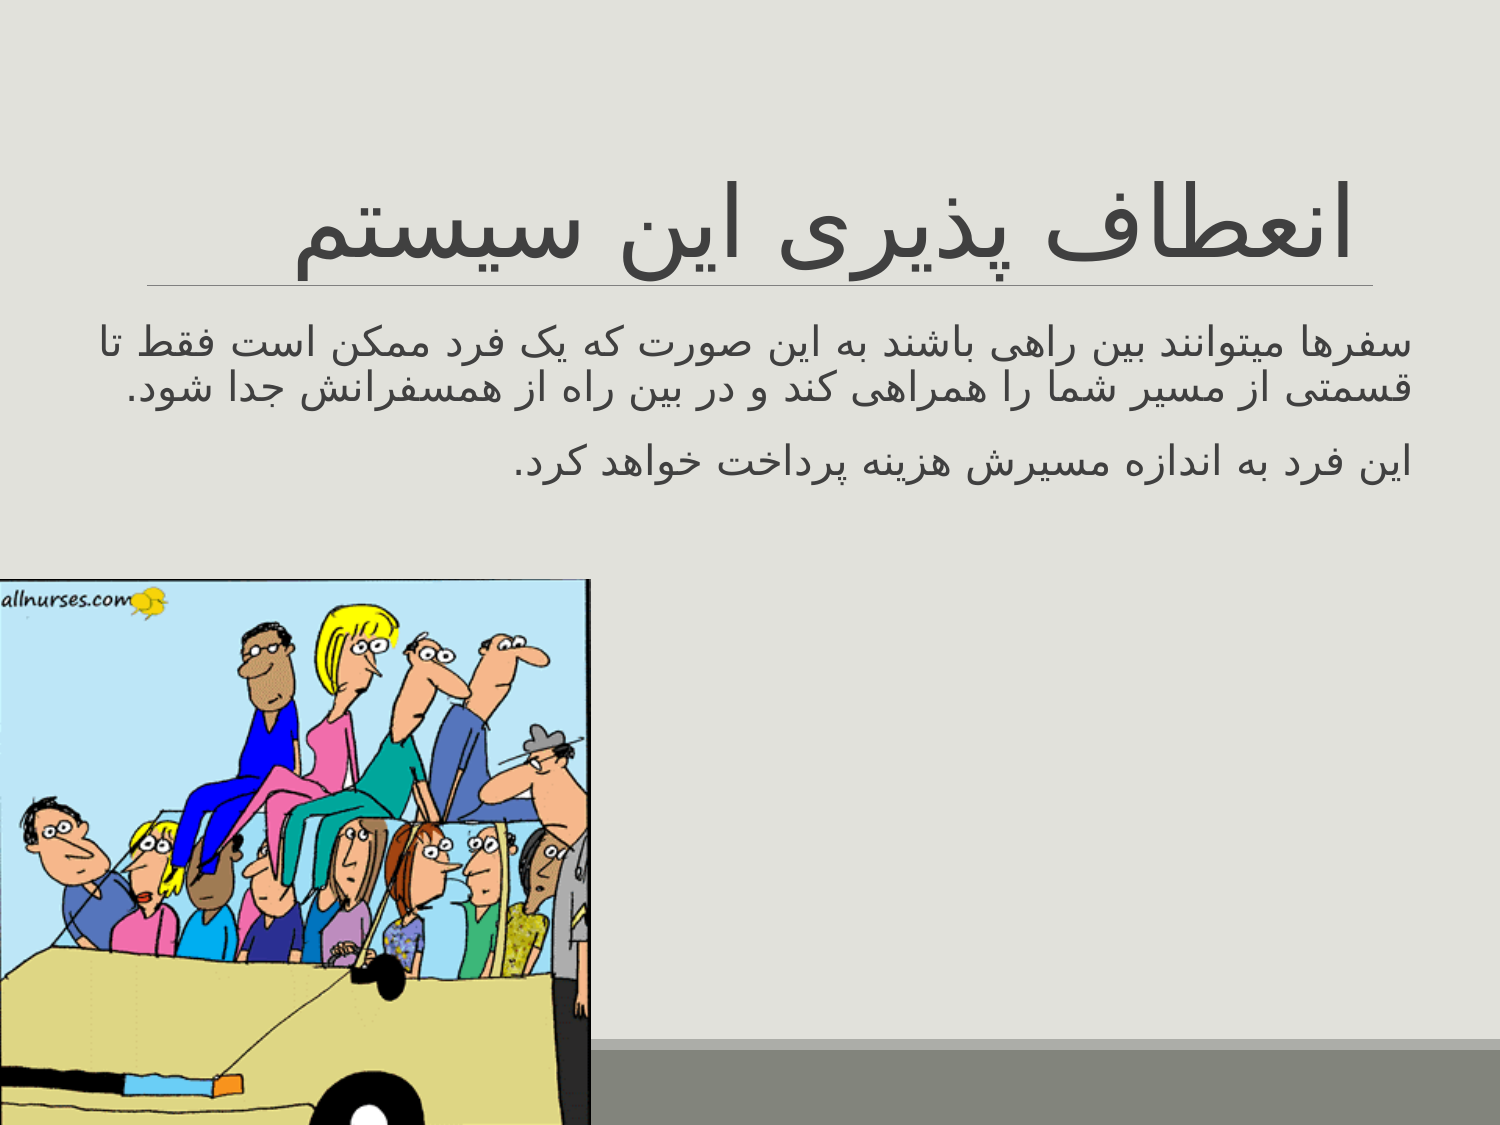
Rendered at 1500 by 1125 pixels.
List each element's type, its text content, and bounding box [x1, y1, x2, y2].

title انعطاف پذیری این سیستم [135, 47, 1373, 285]
picture [0, 579, 592, 1125]
list سفرها میتوانند بین راهی باشند به این صورت که یک فرد ممکن است فقط تا قسمتی از مسیر شما را همراهی کند و در بین راه از همسفرانش جدا شود. این فرد به اندازه مسیرش هزینه پرداخت خواهد کرد. [78, 312, 1429, 1055]
